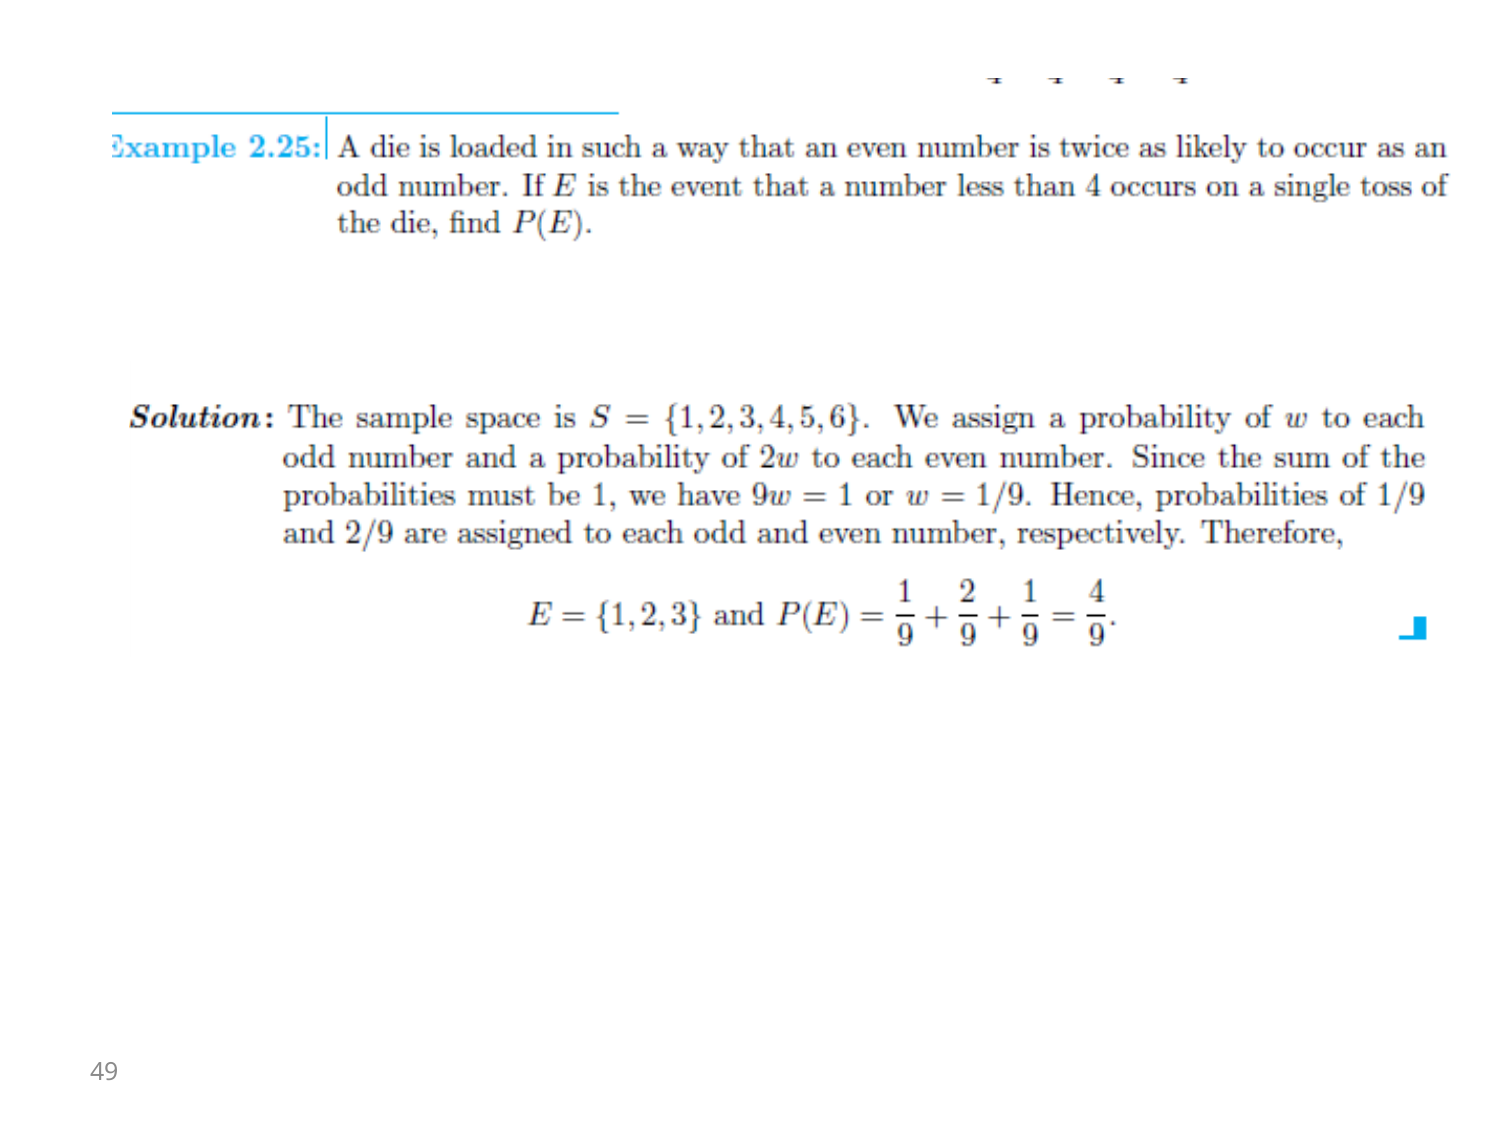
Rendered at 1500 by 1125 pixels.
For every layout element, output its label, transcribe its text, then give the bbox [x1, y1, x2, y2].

slide_number 49 [75, 1042, 425, 1103]
picture [111, 77, 1469, 315]
picture [129, 361, 1452, 658]
